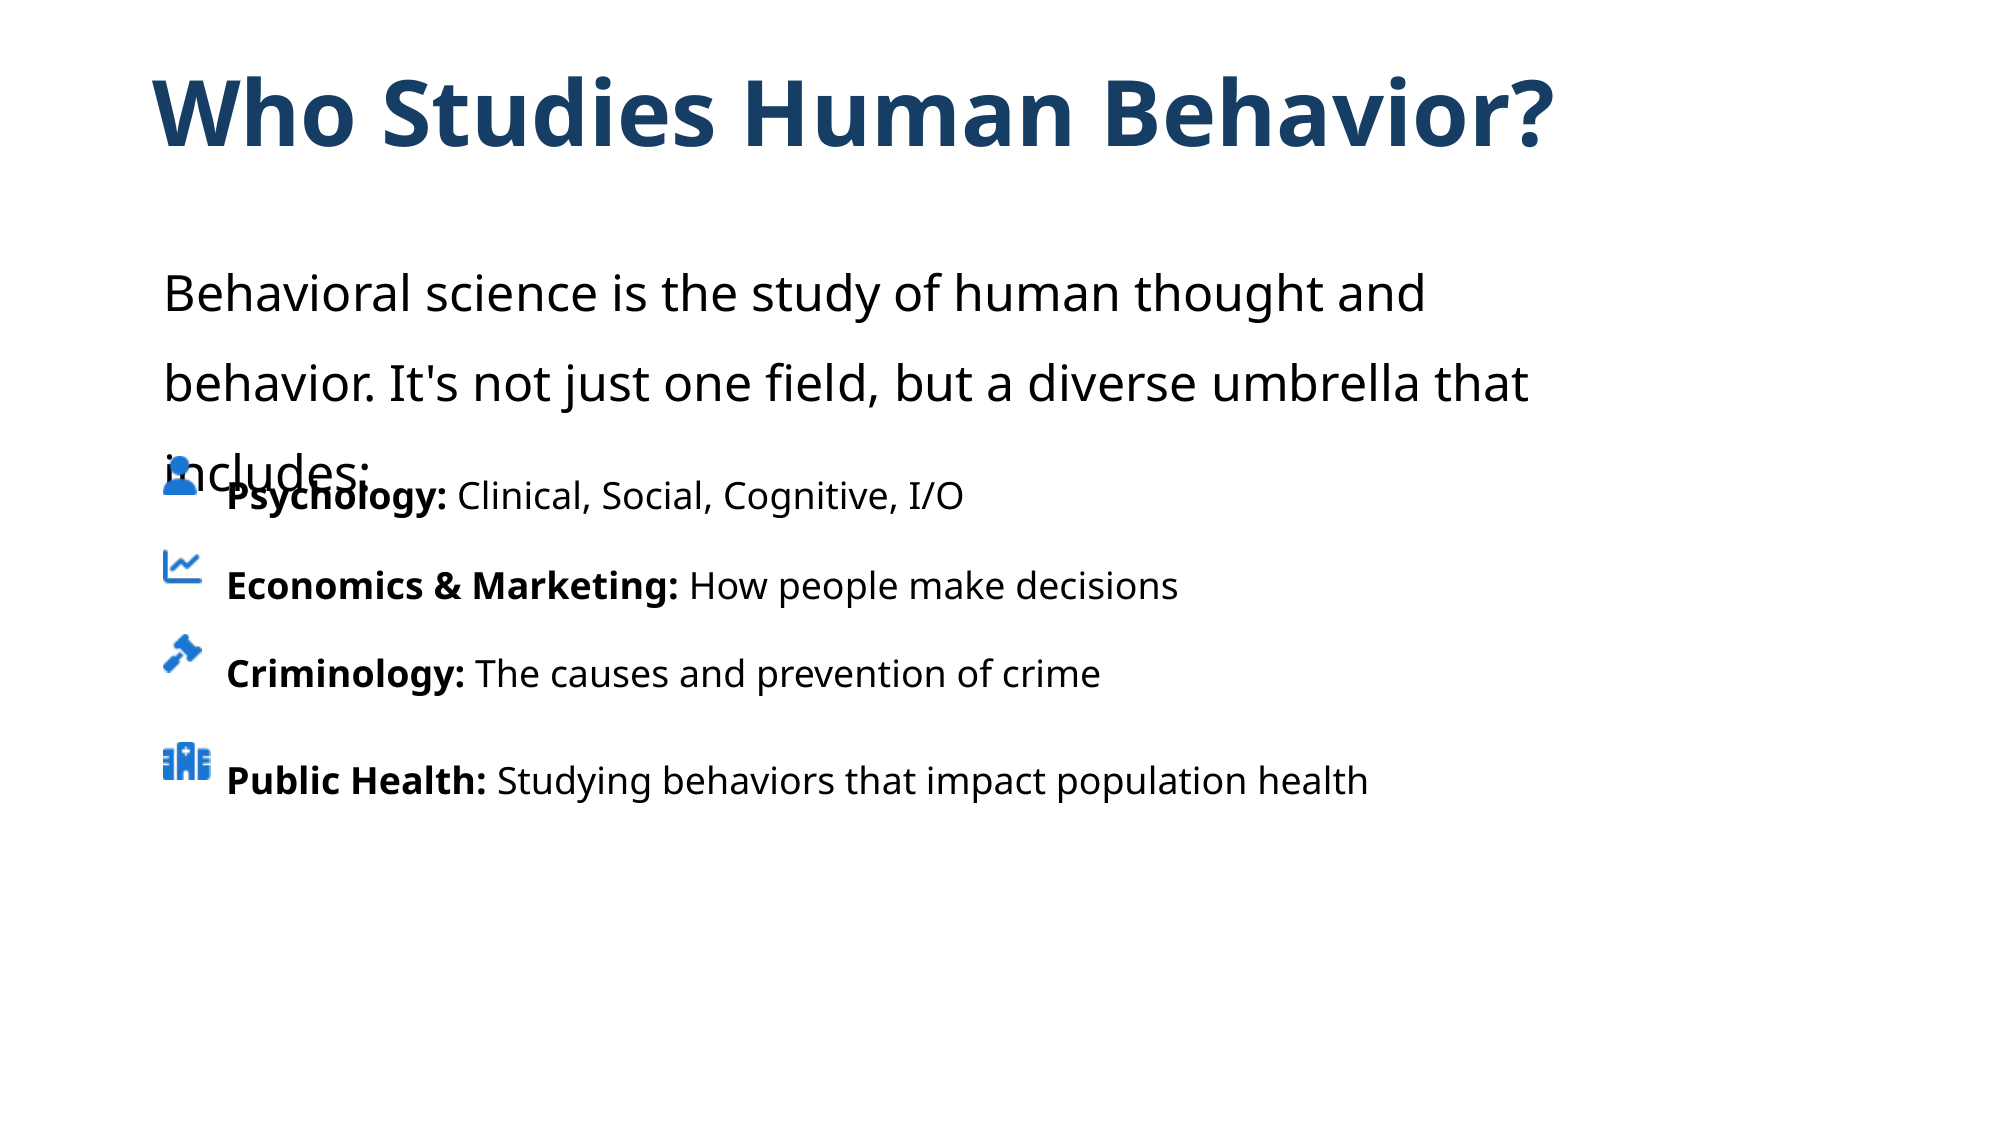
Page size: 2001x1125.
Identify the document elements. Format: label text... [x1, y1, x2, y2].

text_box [163, 538, 1571, 608]
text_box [163, 448, 1571, 518]
text_box Who Studies Human Behavior? [137, 59, 1863, 278]
text_box Behavioral science is the study of human thought and behavior. It's not just one field, but a diverse umbrella that includes: [163, 278, 1570, 448]
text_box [163, 626, 1571, 696]
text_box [163, 734, 1571, 804]
